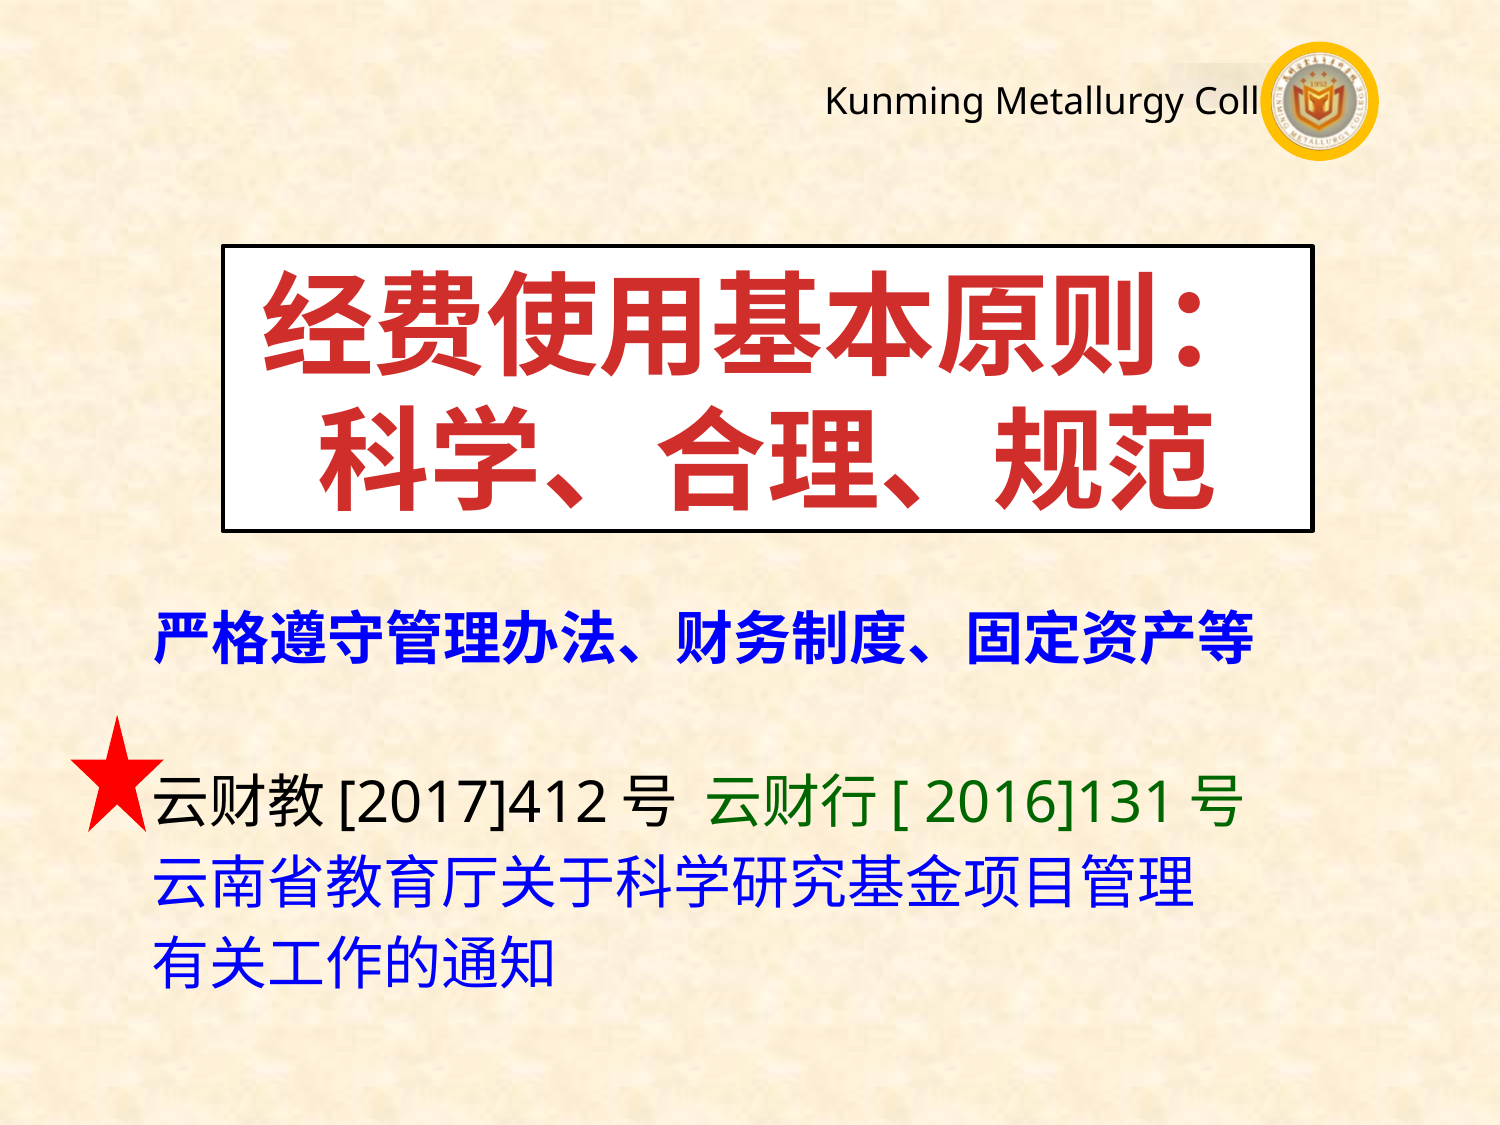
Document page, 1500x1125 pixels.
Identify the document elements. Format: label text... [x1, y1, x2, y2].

picture [0, 0, 1500, 1125]
list 严格遵守管理办法、财务制度、固定资产等 云财教[2017]412号 云财行[ 2016]131号 云南省教育厅关于科学研究基金项目管理 有关工作的通知 [46, 269, 1500, 1005]
text_box 经费使用基本原则： 科学、合理、规范 [221, 244, 1315, 533]
title Kunming Metallurgy College [75, 23, 1442, 176]
text_box [68, 712, 166, 834]
